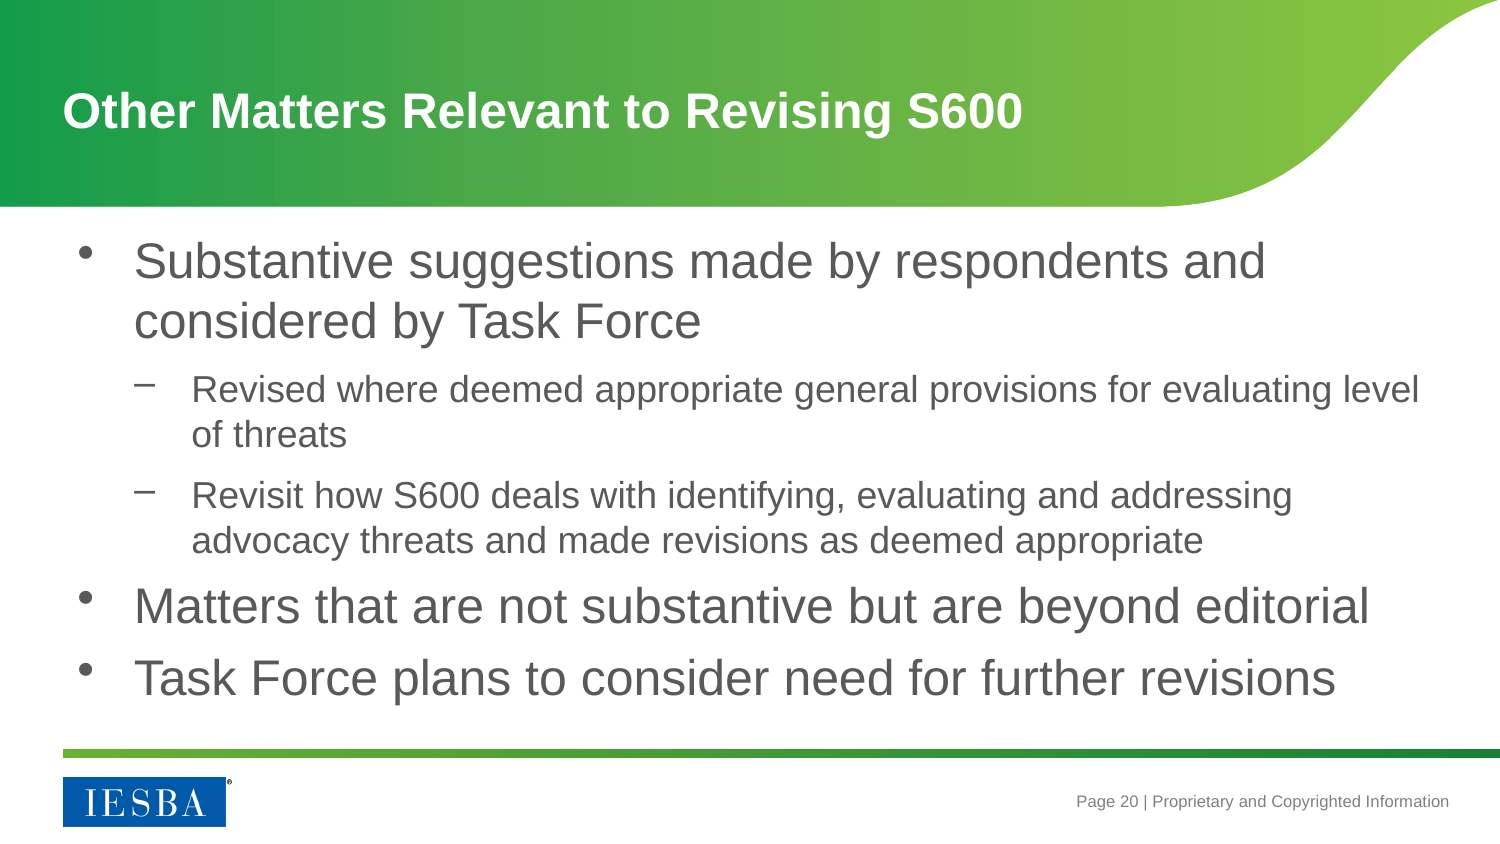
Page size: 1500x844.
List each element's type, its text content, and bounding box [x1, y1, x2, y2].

title Other Matters Relevant to Revising S600 [62, 75, 1300, 142]
list Substantive suggestions made by respondents and considered by Task Force Revised where deemed appropriate general provisions for evaluating level of threats Revisit how S600 deals with identifying, evaluating and addressing advocacy threats and made revisions as deemed appropriate Matters that are not substantive but are beyond editorial Task Force plans to consider need for further revisions [62, 220, 1463, 724]
picture [0, 0, 1500, 207]
picture [63, 777, 232, 827]
